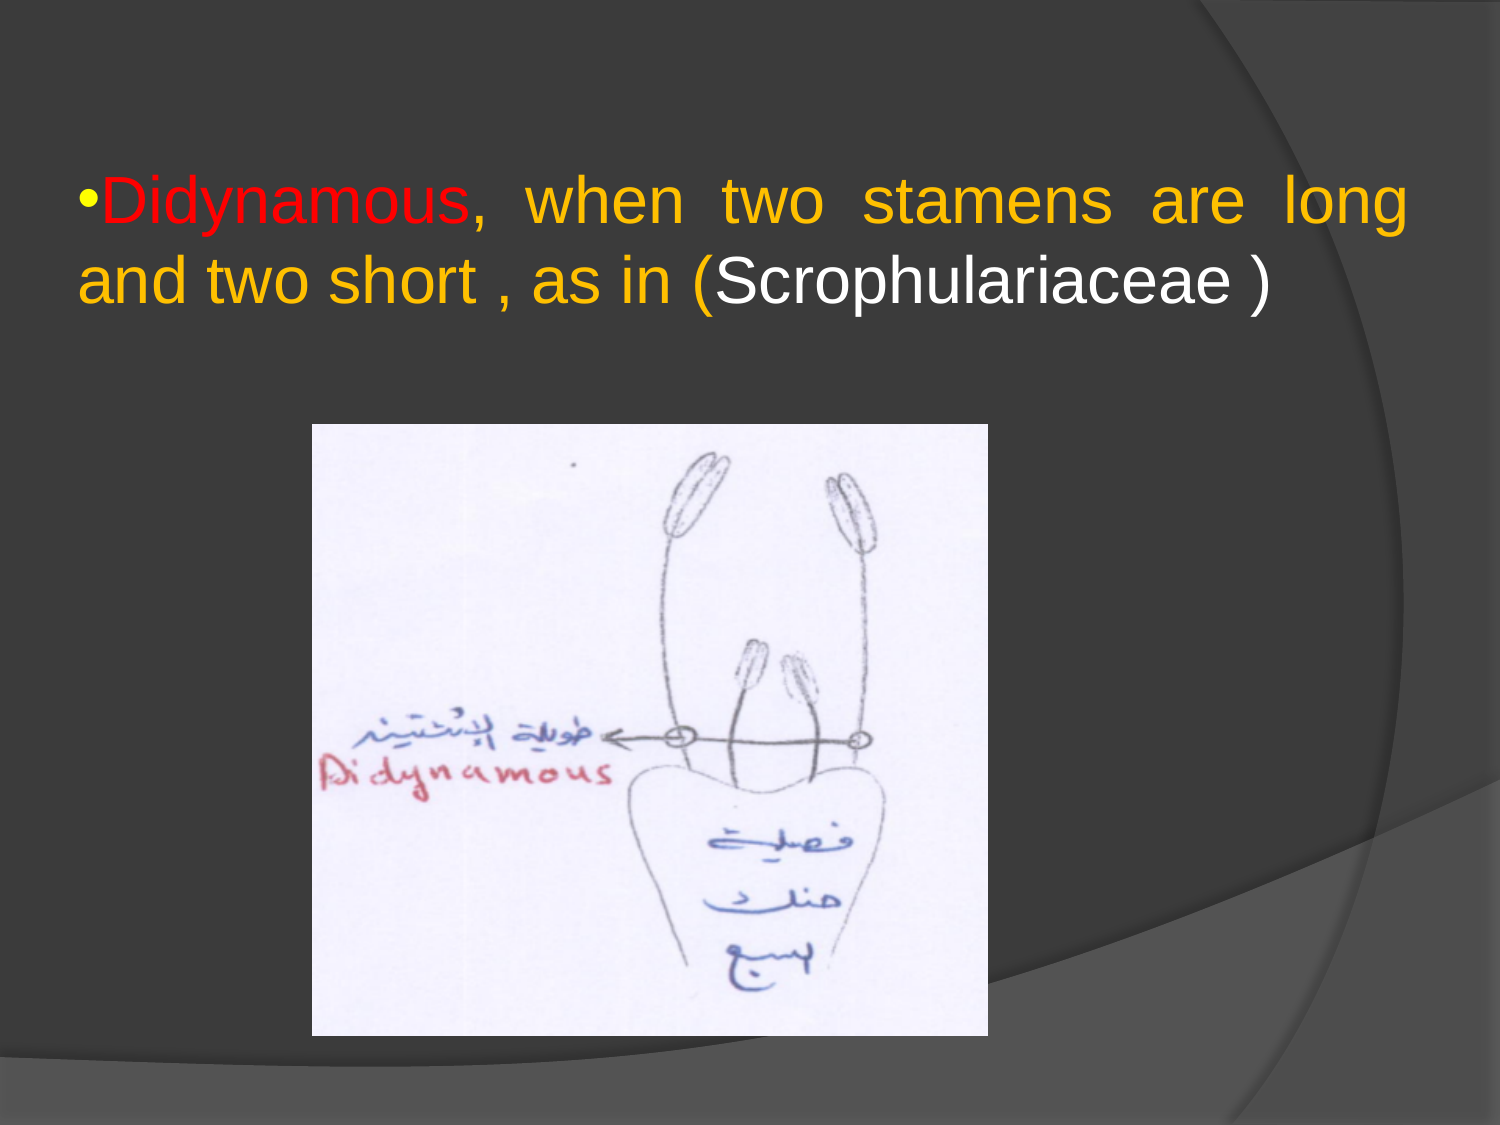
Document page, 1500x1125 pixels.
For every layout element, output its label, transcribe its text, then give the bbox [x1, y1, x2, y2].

text_box Didynamous, when two stamens are long and two short , as in (Scrophulariaceae ) [62, 149, 1425, 325]
picture [312, 424, 988, 1037]
